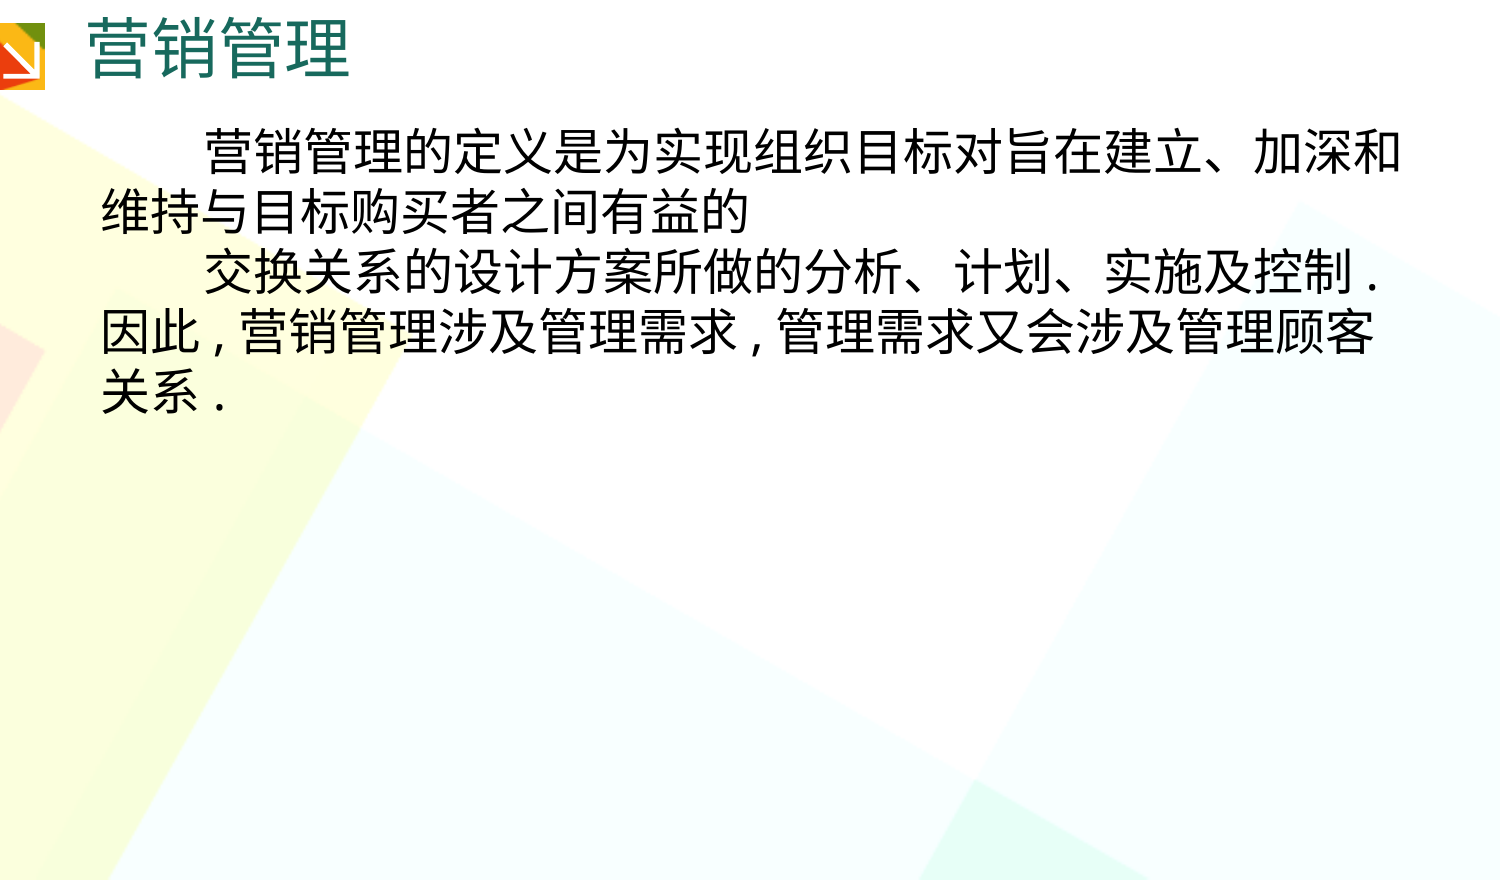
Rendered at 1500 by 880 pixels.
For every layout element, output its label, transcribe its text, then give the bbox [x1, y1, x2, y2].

text_box 营销管理的定义是为实现组织目标对旨在建立、加深和维持与目标购买者之间有益的 交换关系的设计方案所做的分析、计划、实施及控制.因此,营销管理涉及管理需求,管理需求又会涉及管理顾客关系. [86, 113, 1439, 429]
text_box 营销管理 [70, 0, 367, 95]
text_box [0, 23, 45, 90]
